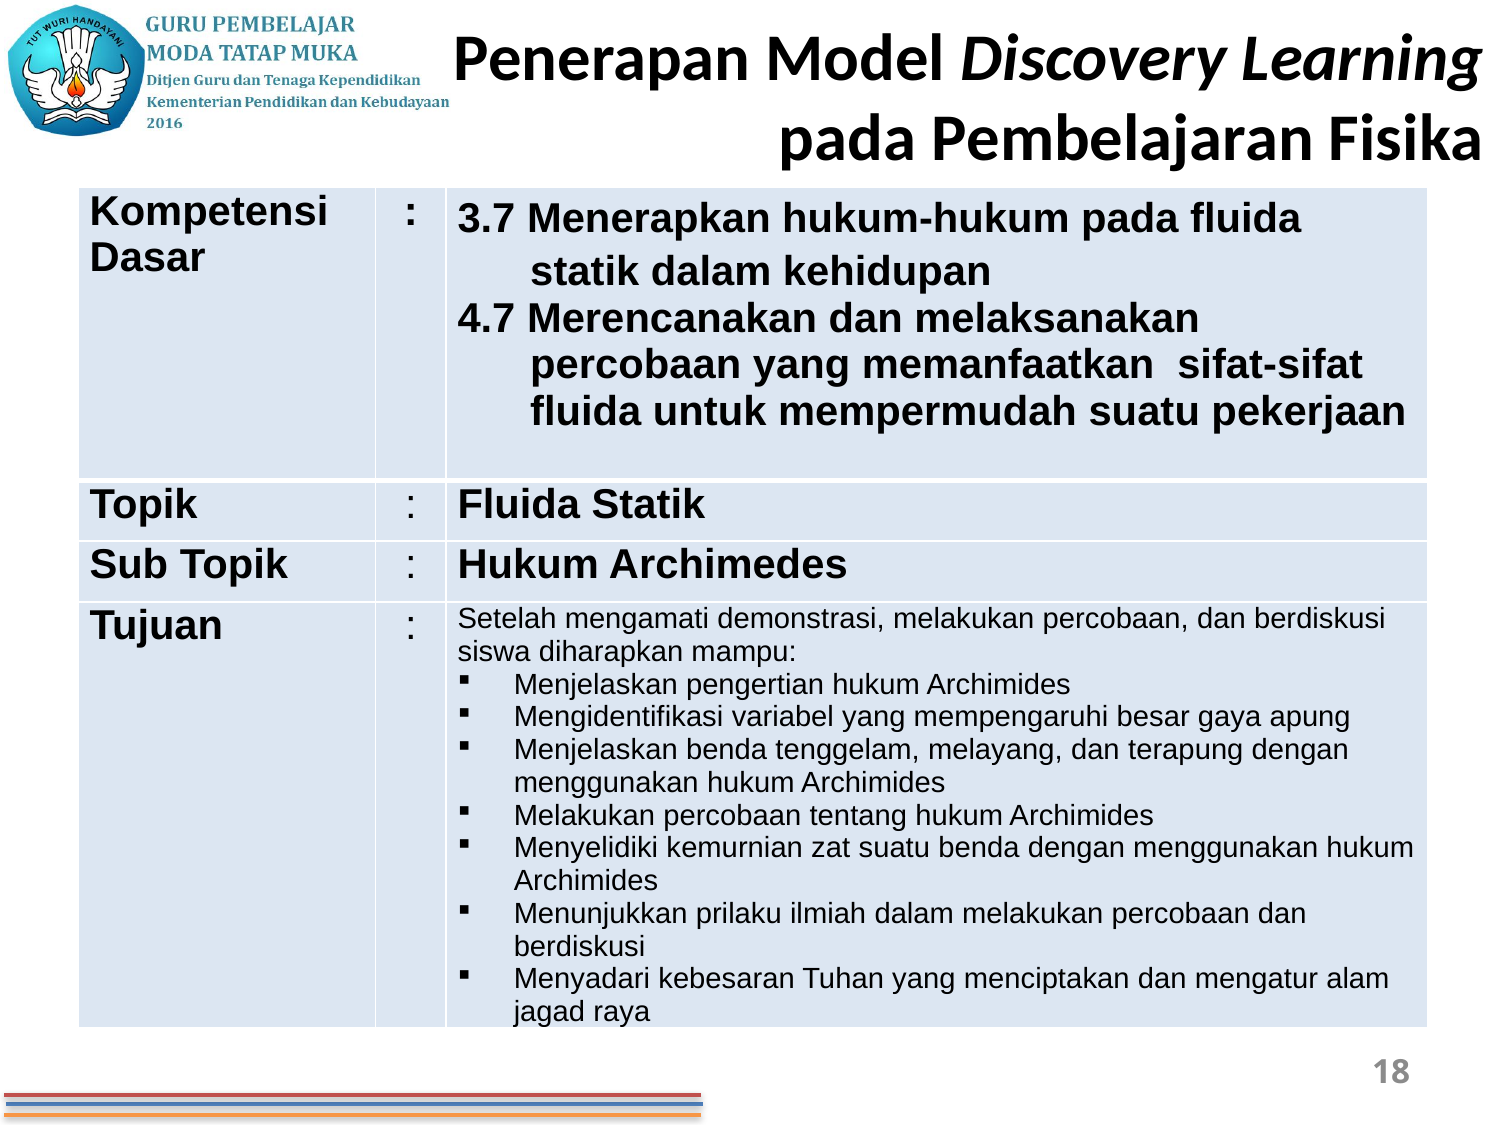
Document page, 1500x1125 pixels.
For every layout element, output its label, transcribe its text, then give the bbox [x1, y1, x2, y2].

table_cell Tujuan [79, 603, 375, 1027]
table_header : [376, 188, 445, 478]
table_cell : [376, 483, 445, 540]
table_cell Topik [79, 483, 375, 540]
table_cell : [376, 542, 445, 601]
picture [4, 0, 360, 139]
table_cell Hukum Archimedes [447, 542, 1427, 601]
slide_number 18 [1074, 1042, 1425, 1103]
table_header 3.7 Menerapkan hukum-hukum pada fluida statik dalam kehidupan 4.7 Merencanakan dan melaksanakan percobaan yang memanfaatkan sifat-sifat fluida untuk mempermudah suatu pekerjaan [447, 188, 1427, 478]
table_cell Sub Topik [79, 542, 375, 601]
table_header Kompetensi Dasar [79, 188, 375, 478]
title Penerapan Model Discovery Learning pada Pembelajaran Fisika [360, 0, 1499, 188]
table_cell : [376, 603, 445, 1027]
table_cell Setelah mengamati demonstrasi, melakukan percobaan, dan berdiskusi siswa diharapkan mampu: Menjelaskan pengertian hukum Archimides Mengidentifikasi variabel yang mempengaruhi besar gaya apung Menjelaskan benda tenggelam, melayang, dan terapung dengan menggunakan hukum Archimides Melakukan percobaan tentang hukum Archimides Menyelidiki kemurnian zat suatu benda dengan menggunakan hukum Archimides Menunjukkan prilaku ilmiah dalam melakukan percobaan dan berdiskusi Menyadari kebesaran Tuhan yang menciptakan dan mengatur alam jagad raya [447, 603, 1427, 1027]
table_cell Fluida Statik [447, 483, 1427, 540]
